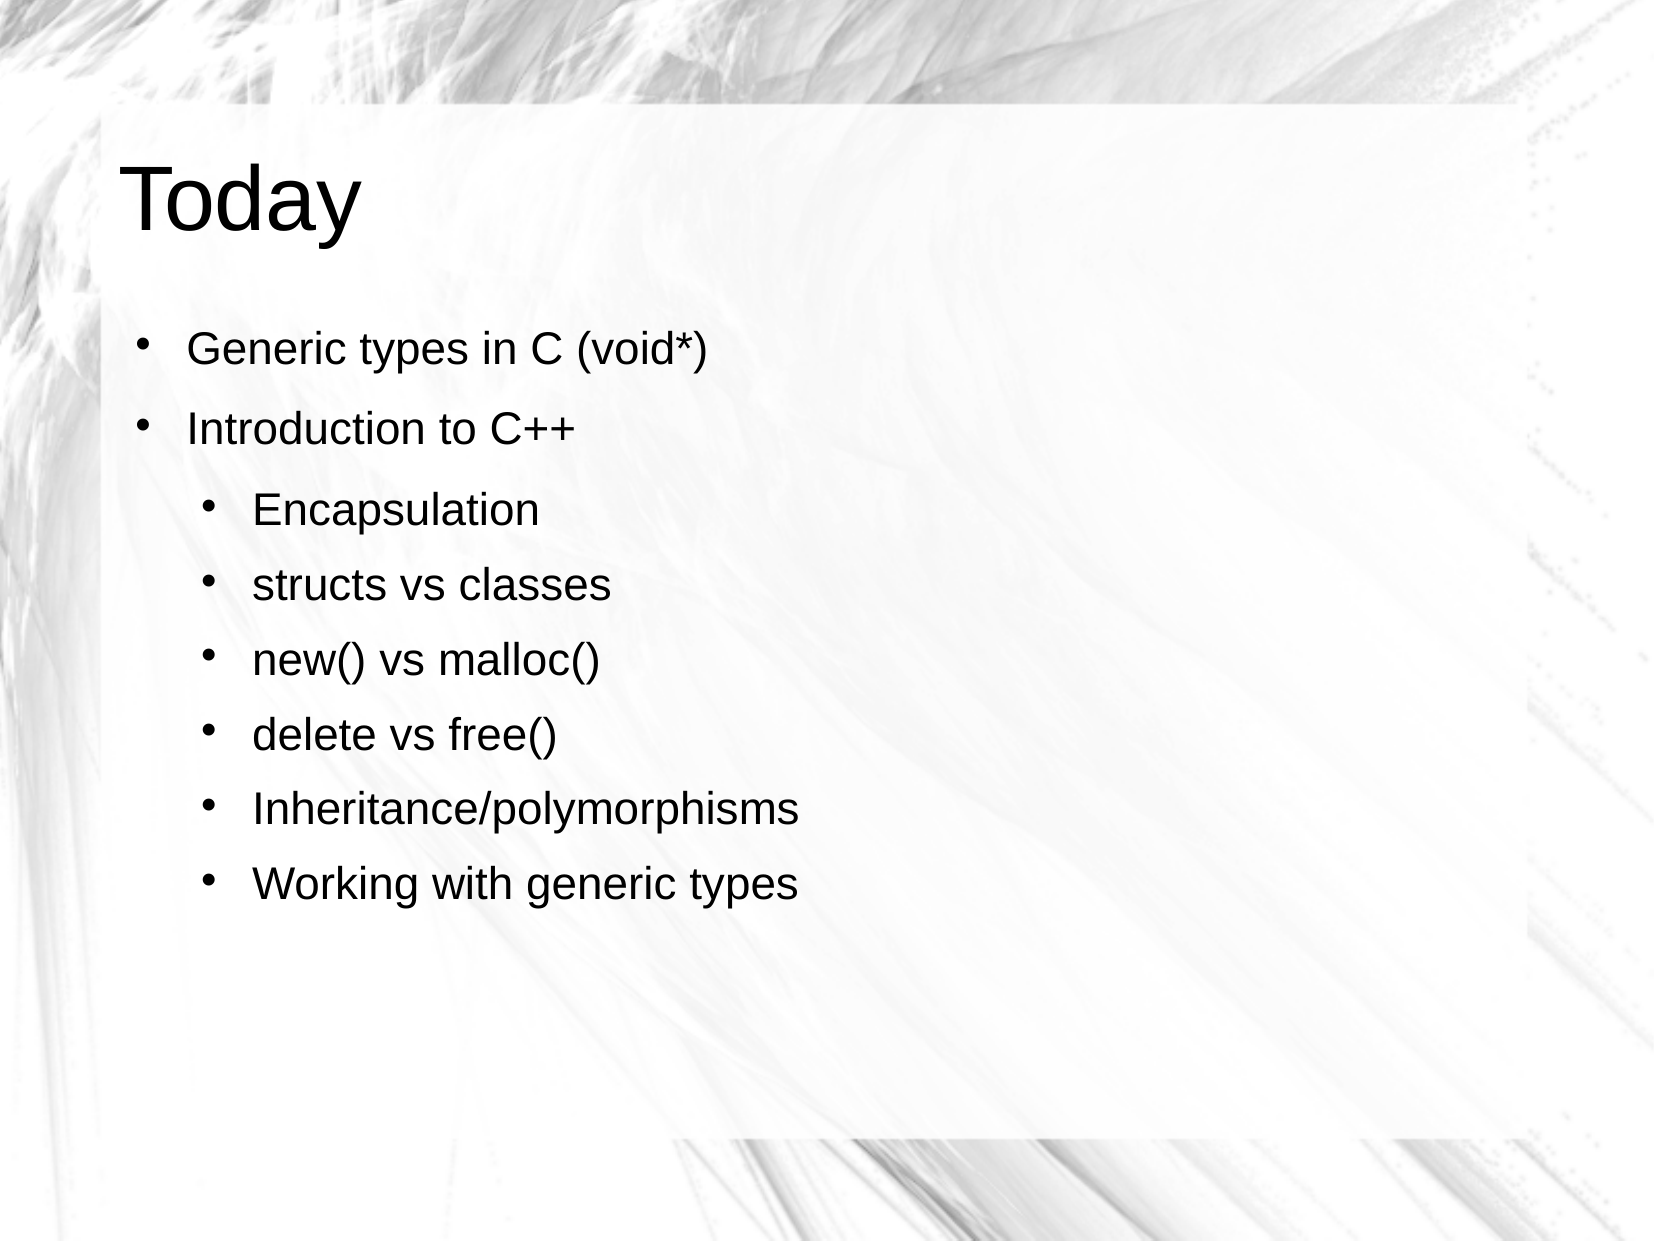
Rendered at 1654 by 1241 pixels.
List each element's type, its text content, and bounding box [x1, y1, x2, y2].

picture [0, 0, 1654, 1241]
title Today [118, 93, 1506, 299]
list Generic types in C (void*) Introduction to C++ Encapsulation structs vs classes new() vs malloc() delete vs free() Inheritance/polymorphisms Working with generic types [118, 319, 1571, 1109]
